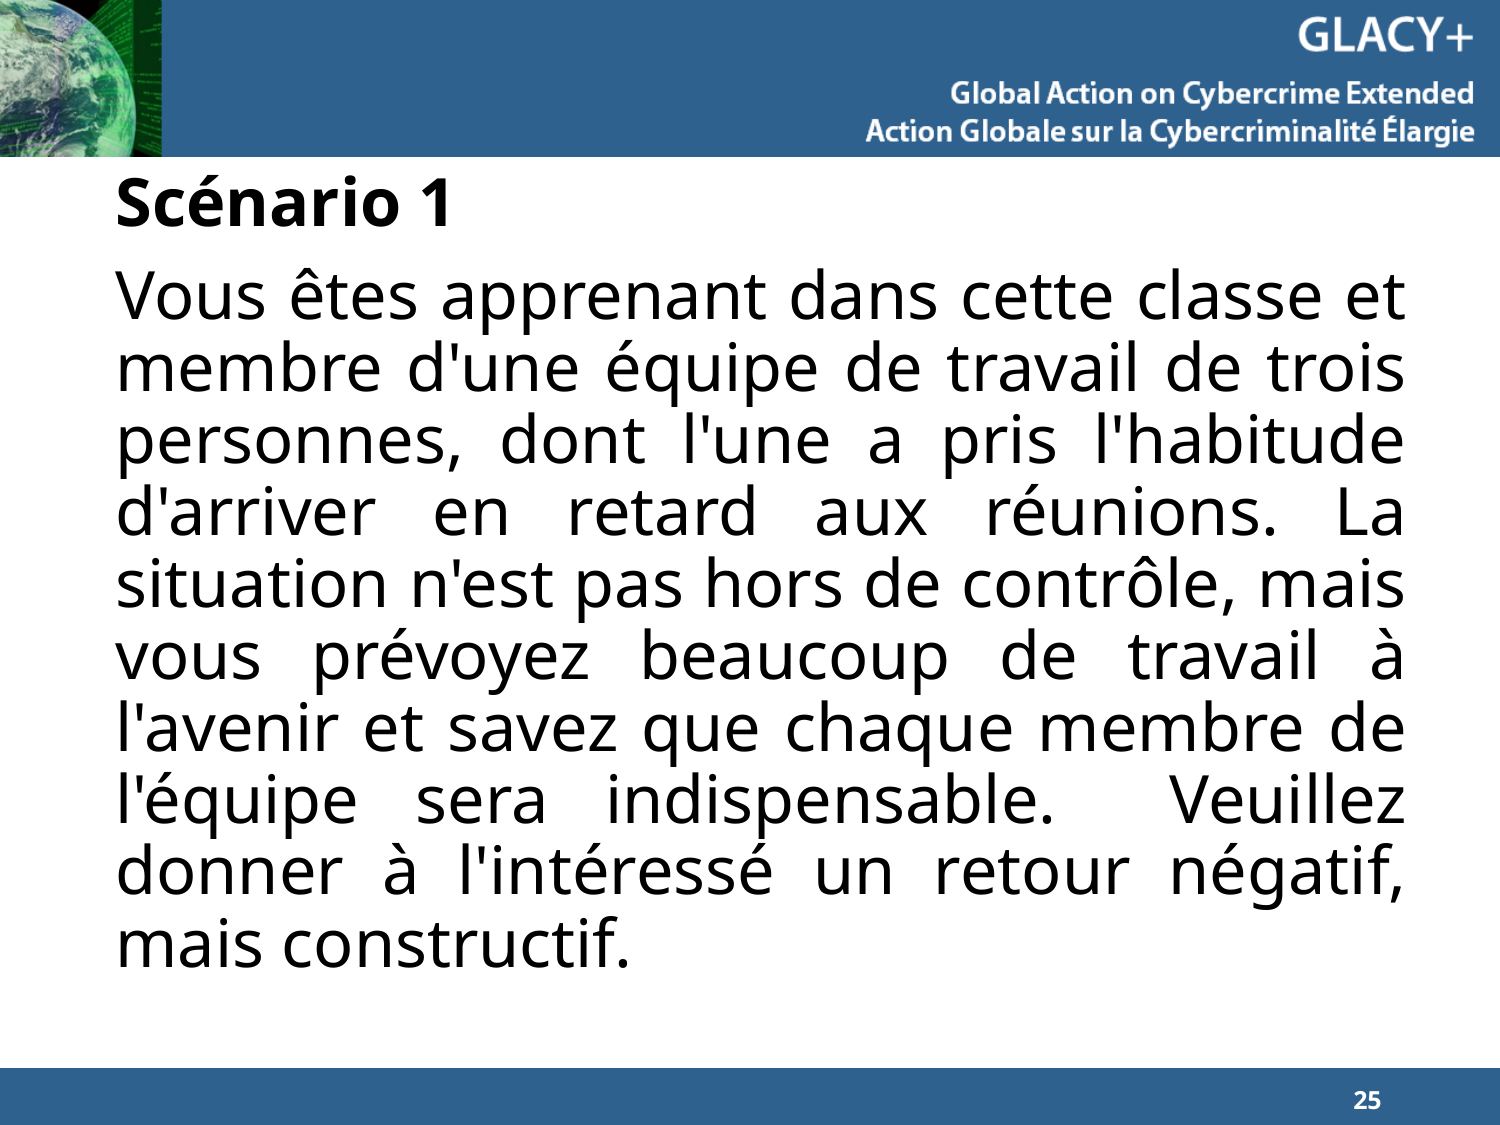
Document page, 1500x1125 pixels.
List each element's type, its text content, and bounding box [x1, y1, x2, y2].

slide_number 25 [1059, 1071, 1397, 1125]
picture [0, 0, 1500, 157]
list Scénario 1 Vous êtes apprenant dans cette classe et membre d'une équipe de travail de trois personnes, dont l'une a pris l'habitude d'arriver en retard aux réunions. La situation n'est pas hors de contrôle, mais vous prévoyez beaucoup de travail à l'avenir et savez que chaque membre de l'équipe sera indispensable. Veuillez donner à l'intéressé un retour négatif, mais constructif. [100, 161, 1424, 1059]
